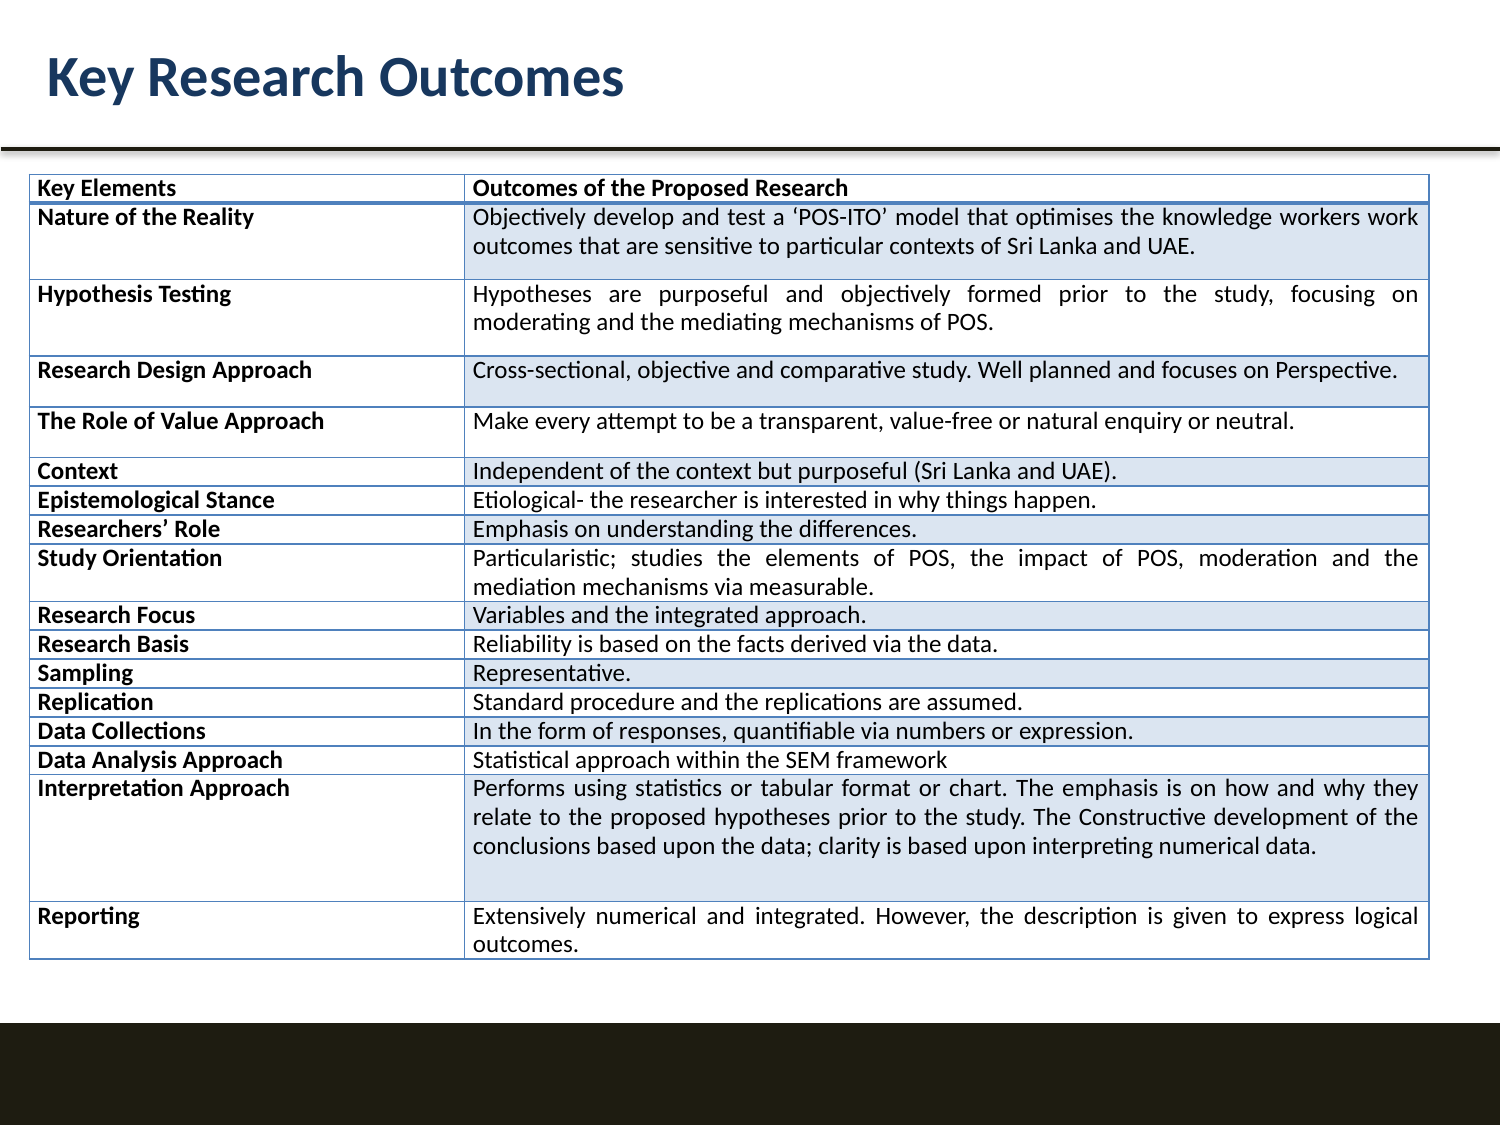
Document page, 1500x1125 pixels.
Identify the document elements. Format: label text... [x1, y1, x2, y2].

table_cell Emphasis on understanding the differences. [465, 516, 1428, 543]
table_cell Cross-sectional, objective and comparative study. Well planned and focuses on Perspective. [465, 357, 1428, 406]
table_cell Make every attempt to be a transparent, value-free or natural enquiry or neutral. [465, 408, 1428, 457]
table_cell Objectively develop and test a ‘POS-ITO’ model that optimises the knowledge workers work outcomes that are sensitive to particular contexts of Sri Lanka and UAE. [465, 205, 1428, 279]
table_cell Independent of the context but purposeful (Sri Lanka and UAE). [465, 458, 1428, 485]
table_cell Variables and the integrated approach. [465, 602, 1428, 629]
table_cell Epistemological Stance [30, 487, 464, 514]
table_cell Etiological- the researcher is interested in why things happen. [465, 487, 1428, 514]
text_box [0, 1021, 1500, 1125]
table_cell Researchers’ Role [30, 516, 464, 543]
table_cell Reliability is based on the facts derived via the data. [465, 631, 1428, 658]
table_cell Research Basis [30, 631, 464, 658]
table_header Outcomes of the Proposed Research [465, 175, 1428, 201]
table_cell Performs using statistics or tabular format or chart. The emphasis is on how and why they relate to the proposed hypotheses prior to the study. The Constructive development of the conclusions based upon the data; clarity is based upon interpreting numerical data. [465, 775, 1428, 901]
table_cell Statistical approach within the SEM framework [465, 747, 1428, 774]
table_cell Research Design Approach [30, 357, 464, 406]
table_cell Hypotheses are purposeful and objectively formed prior to the study, focusing on moderating and the mediating mechanisms of POS. [465, 280, 1428, 355]
table_header Key Elements [30, 175, 464, 201]
table_cell Sampling [30, 660, 464, 687]
table_cell Data Analysis Approach [30, 747, 464, 774]
table_cell Representative. [465, 660, 1428, 687]
table_cell Replication [30, 689, 464, 716]
table_cell Context [30, 458, 464, 485]
table_cell Extensively numerical and integrated. However, the description is given to express logical outcomes. [465, 902, 1428, 958]
table_cell Data Collections [30, 718, 464, 745]
table_cell The Role of Value Approach [30, 408, 464, 457]
table_cell Particularistic; studies the elements of POS, the impact of POS, moderation and the mediation mechanisms via measurable. [465, 545, 1428, 601]
table_cell Standard procedure and the replications are assumed. [465, 689, 1428, 716]
table_cell Research Focus [30, 602, 464, 629]
table_cell In the form of responses, quantifiable via numbers or expression. [465, 718, 1428, 745]
table_cell Nature of the Reality [30, 205, 464, 279]
table_cell Hypothesis Testing [30, 280, 464, 355]
table_cell Interpretation Approach [30, 775, 464, 901]
table_cell Study Orientation [30, 545, 464, 601]
text_box Key Research Outcomes [33, 30, 640, 116]
table_cell Reporting [30, 902, 464, 958]
text_box [39, 208, 1444, 967]
